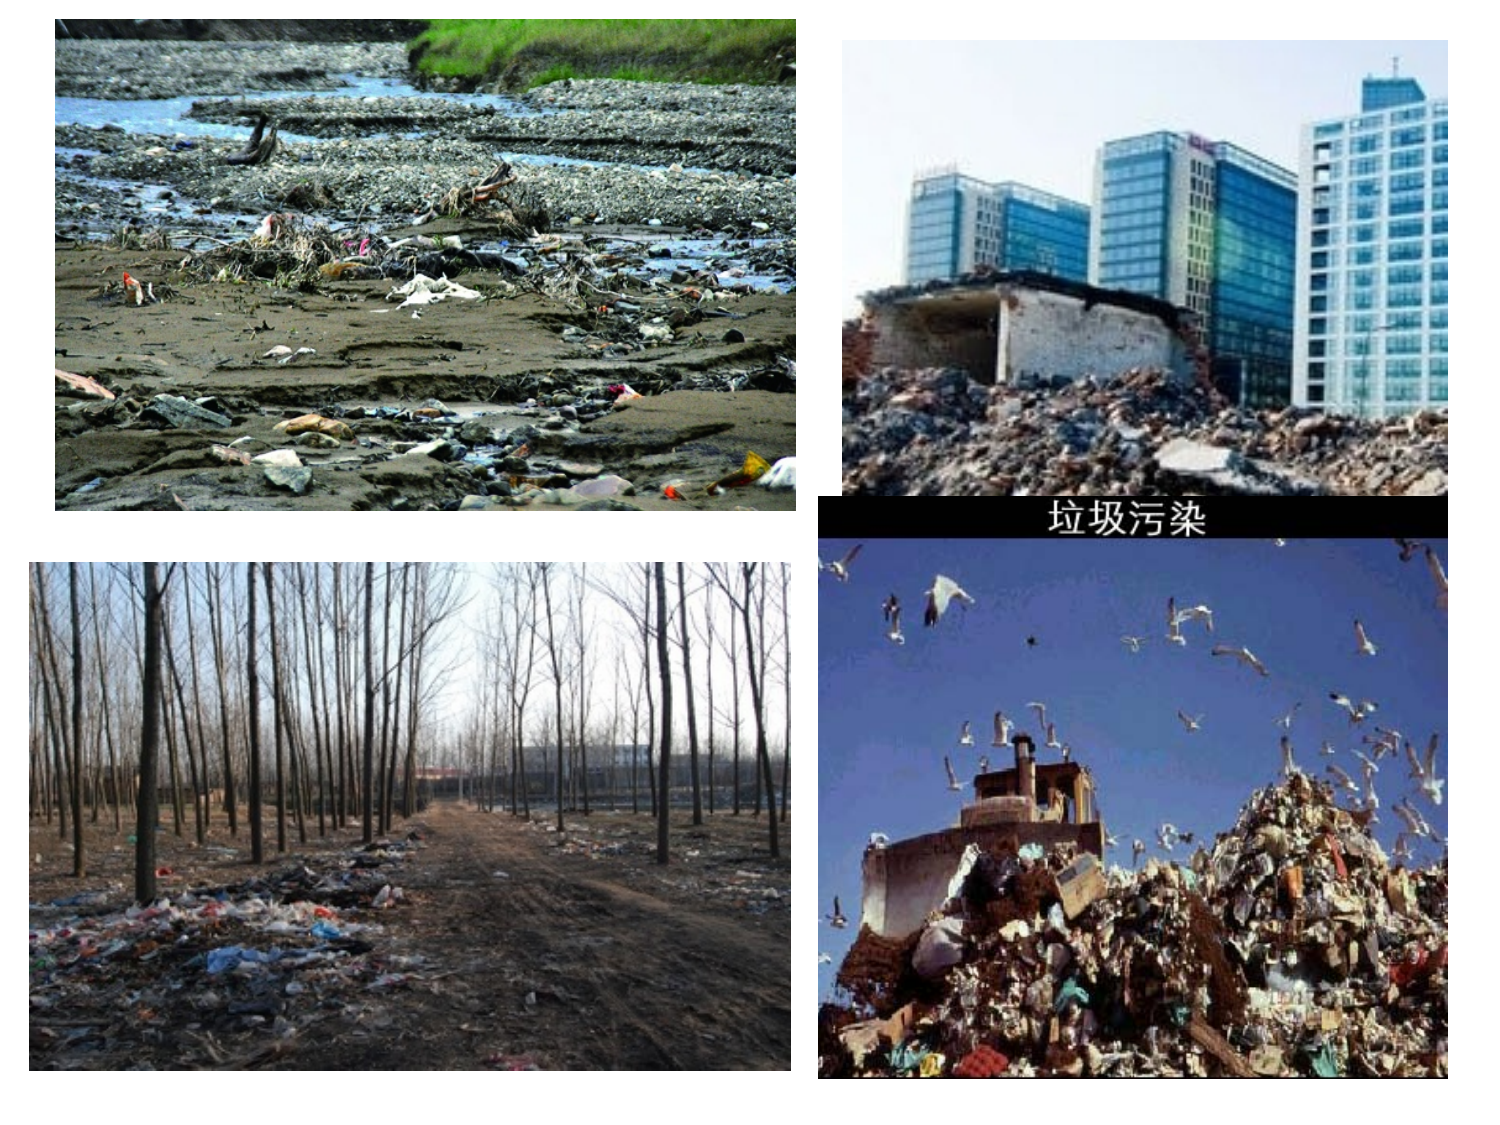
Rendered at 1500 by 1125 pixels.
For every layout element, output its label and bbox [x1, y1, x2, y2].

picture [817, 39, 1448, 1079]
picture [29, 562, 791, 1071]
picture [54, 18, 796, 511]
